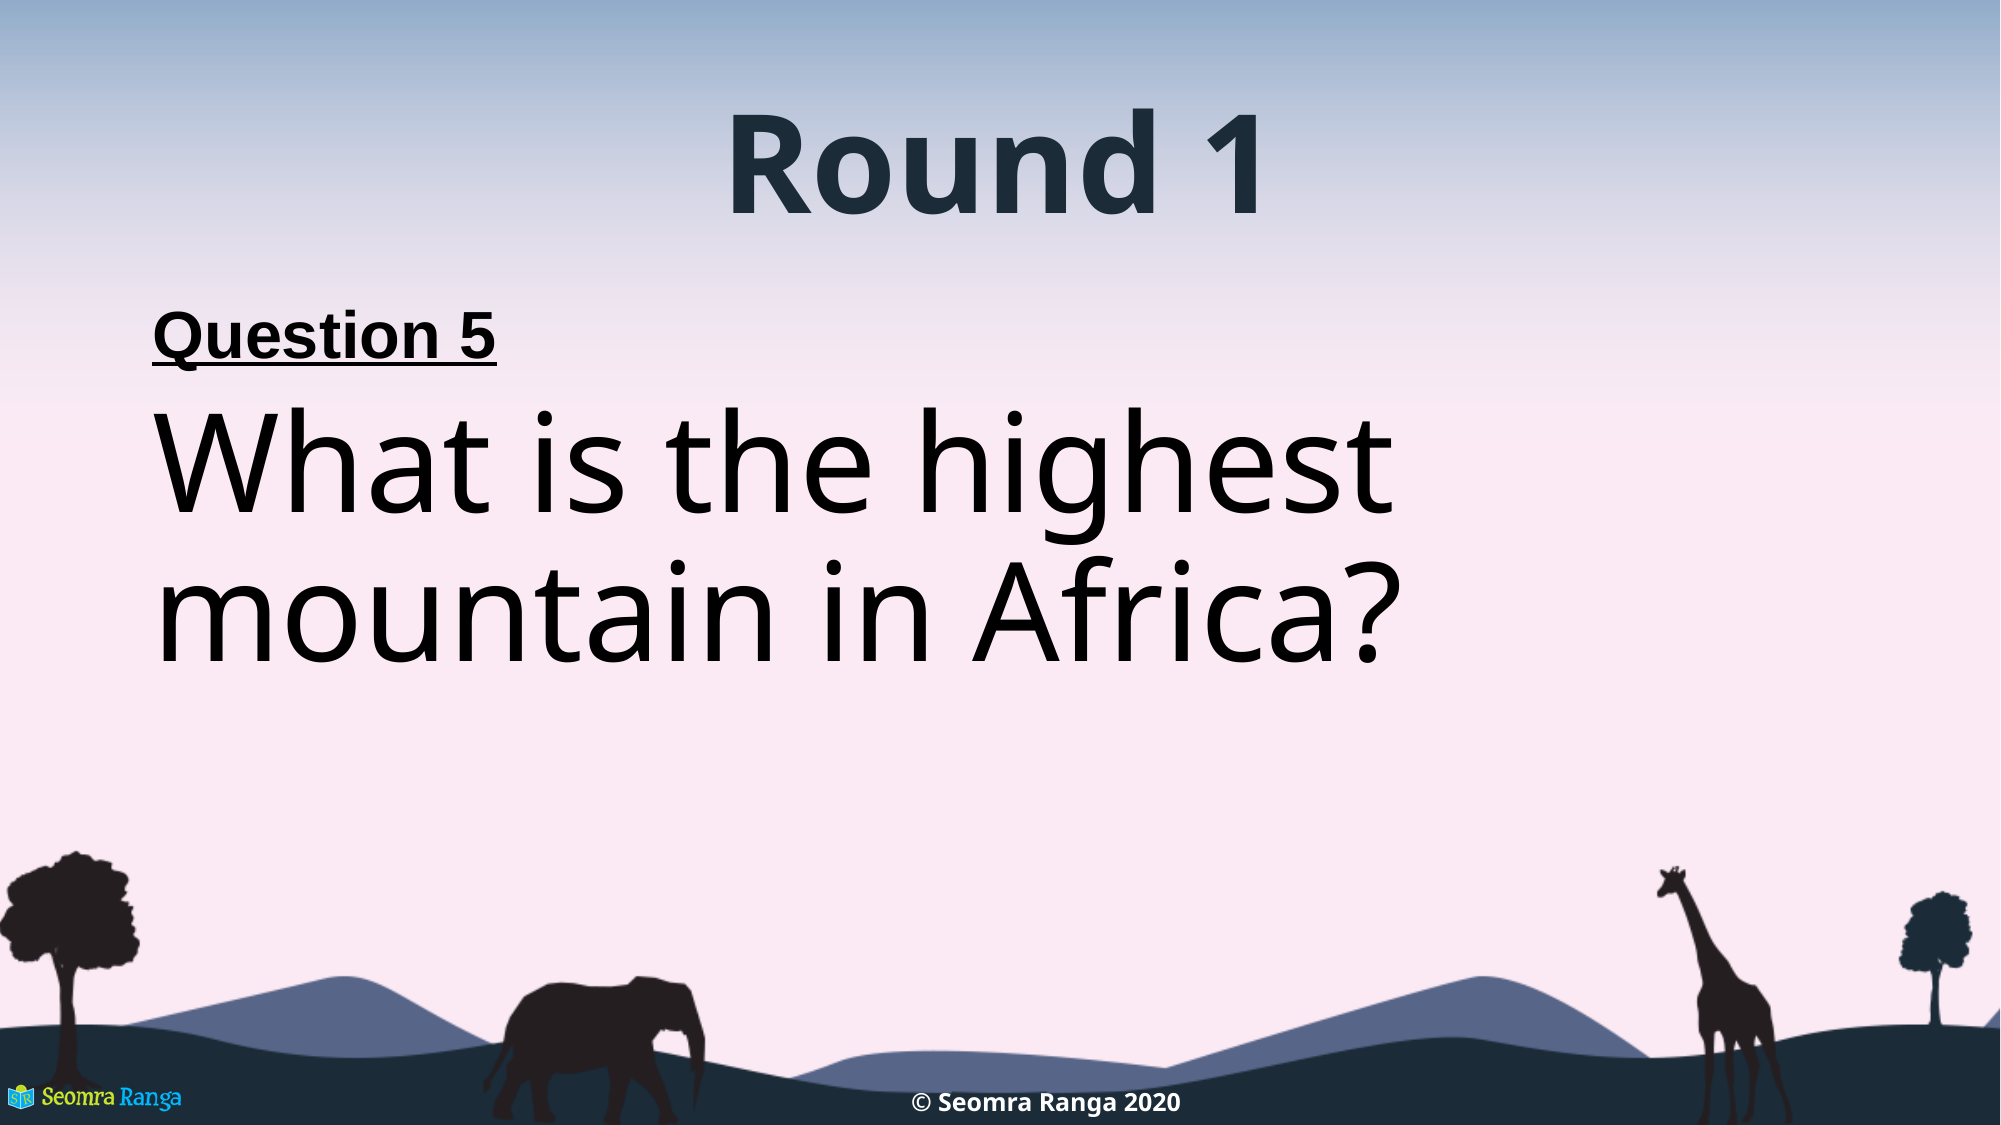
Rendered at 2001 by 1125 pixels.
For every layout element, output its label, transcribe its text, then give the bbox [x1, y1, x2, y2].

picture [0, 0, 2001, 1125]
list Question 5 What is the highest mountain in Africa? [137, 293, 1863, 1014]
text_box © Seomra Ranga 2020 www.seomraranga.com [762, 1079, 1330, 1125]
title Round 1 [137, 59, 1863, 278]
